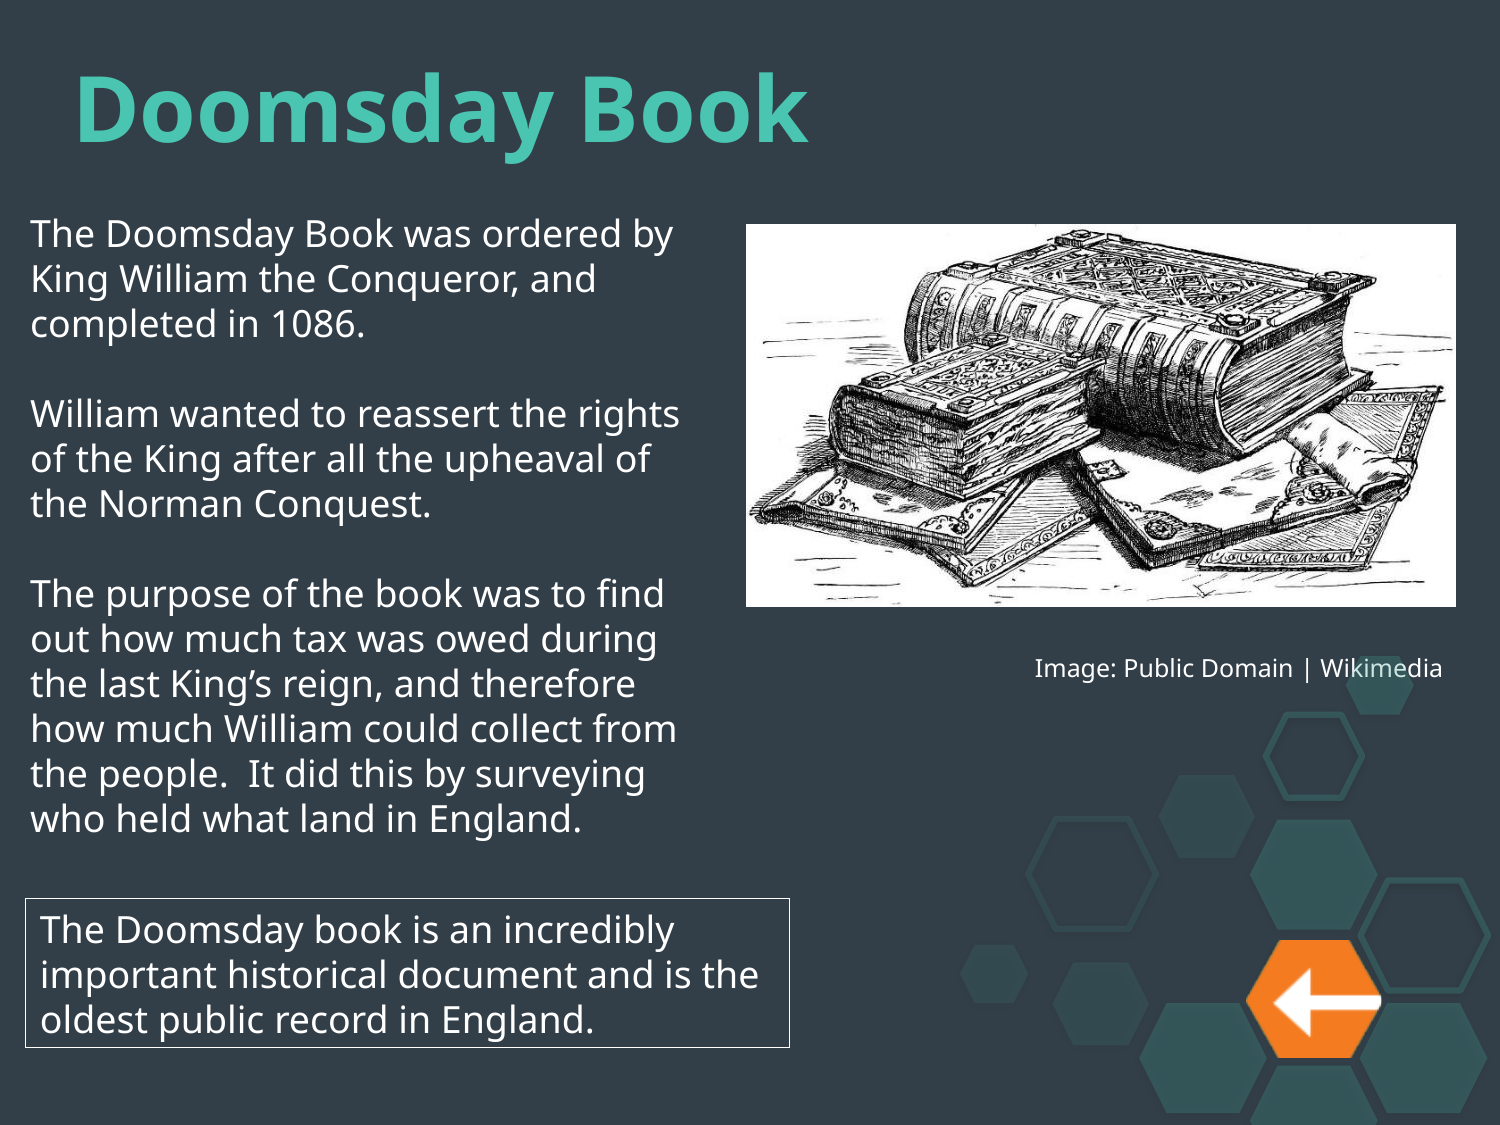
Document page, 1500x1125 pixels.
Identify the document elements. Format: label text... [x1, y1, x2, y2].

text_box The Doomsday book is an incredibly important historical document and is the oldest public record in England. [25, 898, 790, 1048]
text_box The Doomsday Book was ordered by King William the Conqueror, and completed in 1086. William wanted to reassert the rights of the King after all the upheaval of the Norman Conquest. The purpose of the book was to find out how much tax was owed during the last King’s reign, and therefore how much William could collect from the people. It did this by surveying who held what land in England. [15, 202, 727, 893]
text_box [959, 655, 1489, 1125]
picture [1245, 940, 1382, 1058]
text_box Doomsday Book [71, 51, 1378, 162]
picture [745, 224, 1456, 607]
text_box Image: Public Domain | Wikimedia [1020, 615, 1500, 736]
